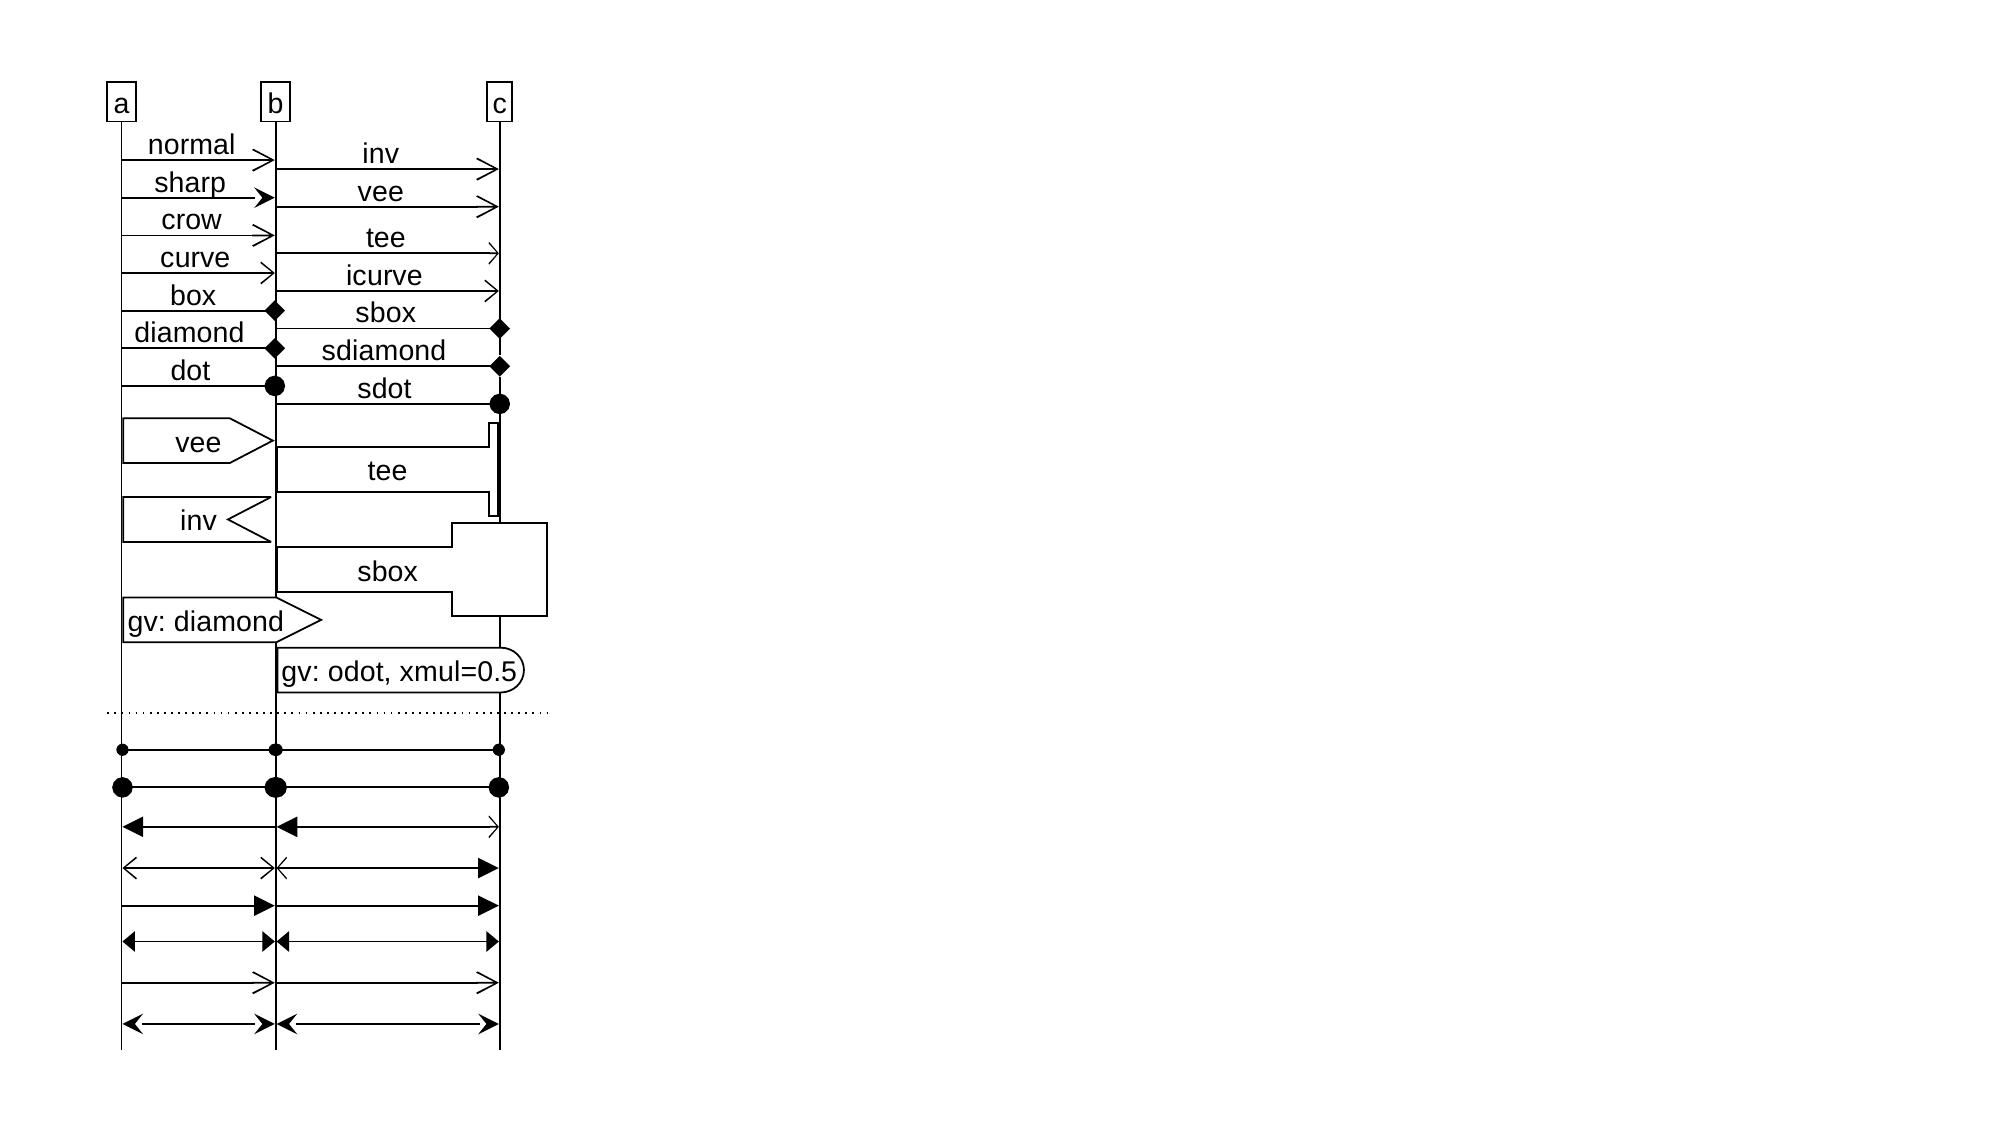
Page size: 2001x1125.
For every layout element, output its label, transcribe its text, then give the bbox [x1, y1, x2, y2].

text_box c [487, 82, 513, 122]
text_box vee [355, 173, 407, 206]
text_box tee [363, 219, 408, 252]
text_box normal [146, 126, 238, 159]
text_box icurve [344, 257, 425, 290]
text_box [277, 422, 498, 516]
text_box sbox [355, 553, 421, 586]
text_box [277, 522, 548, 617]
text_box gv: diamond [125, 603, 287, 637]
text_box [74, 74, 584, 1050]
text_box a [107, 82, 136, 122]
text_box box [168, 277, 219, 310]
text_box gv: odot, xmul=0.5 [279, 653, 520, 687]
text_box sdot [355, 370, 414, 403]
text_box [122, 496, 272, 543]
text_box [122, 596, 323, 643]
text_box diamond [132, 314, 247, 347]
text_box dot [168, 352, 213, 385]
text_box [122, 417, 274, 464]
text_box inv [360, 135, 402, 168]
text_box vee [173, 424, 224, 457]
text_box [520, 656, 525, 684]
text_box [276, 647, 517, 694]
text_box curve [158, 239, 233, 272]
text_box tee [365, 452, 410, 486]
text_box crow [159, 201, 225, 235]
text_box sdiamond [319, 332, 449, 365]
text_box sbox [353, 295, 419, 328]
text_box b [261, 82, 290, 122]
text_box inv [178, 502, 220, 536]
text_box sharp [152, 164, 229, 197]
